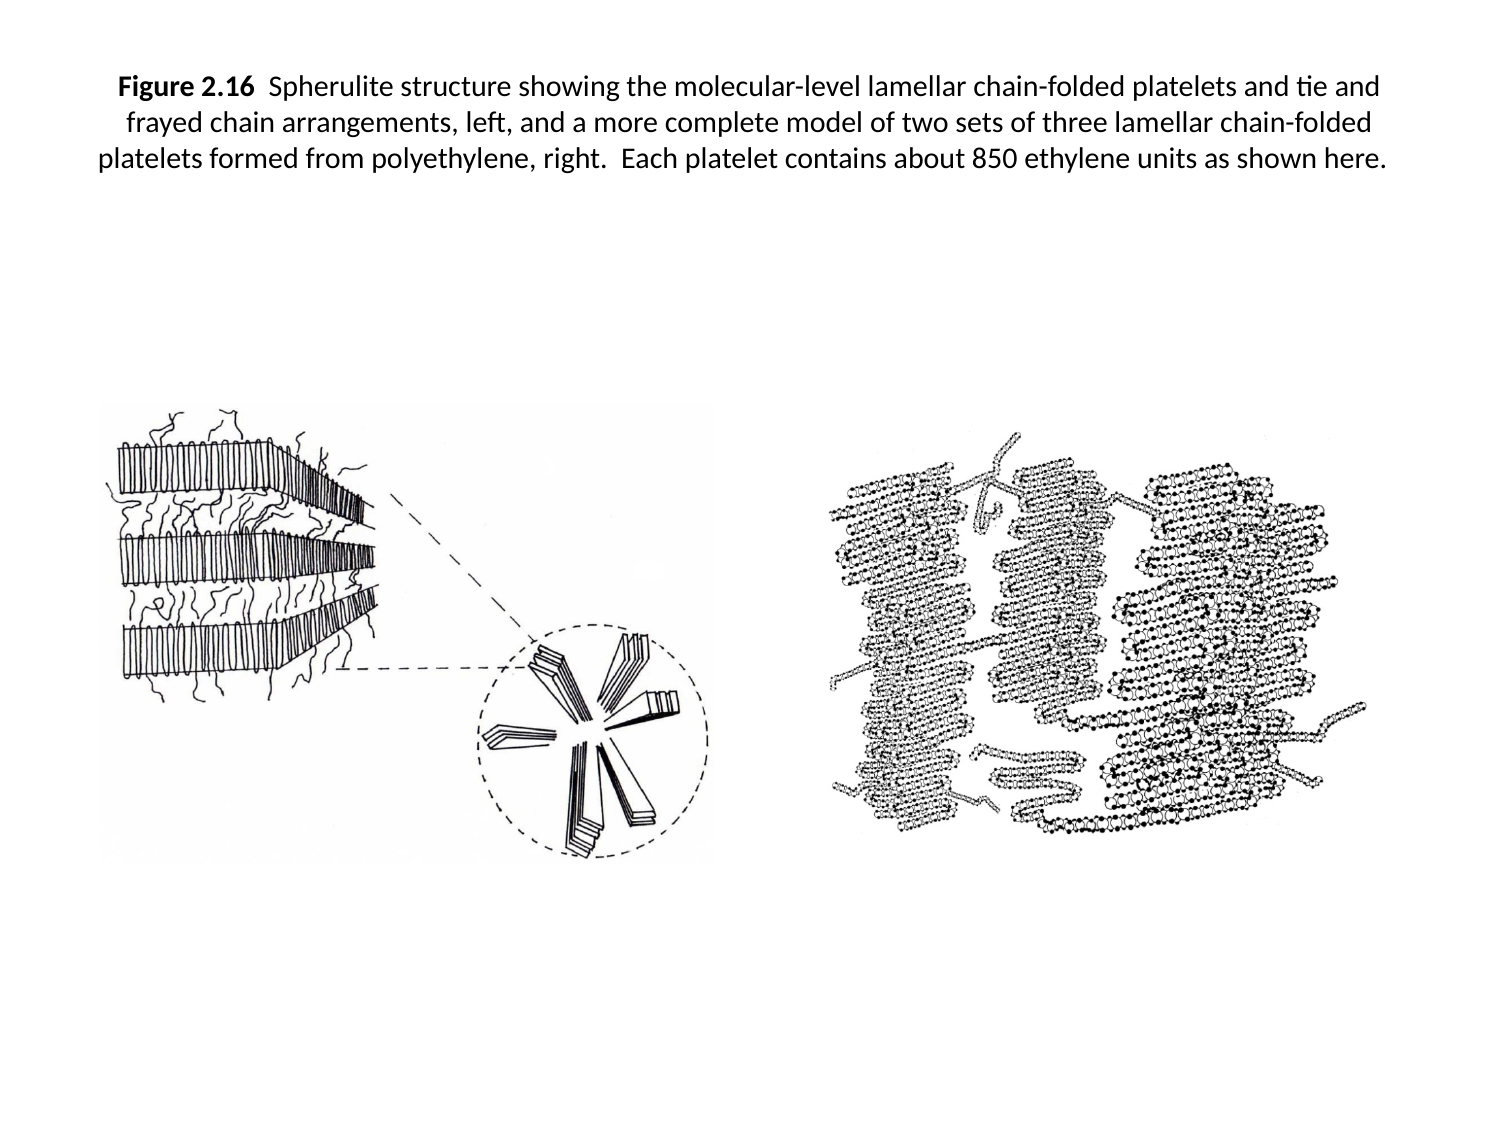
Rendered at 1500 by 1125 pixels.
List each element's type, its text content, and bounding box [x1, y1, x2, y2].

title Figure 2.16 Spherulite structure showing the molecular-level lamellar chain-folded platelets and tie and frayed chain arrangements, left, and a more complete model of two sets of three lamellar chain-folded platelets formed from polyethylene, right. Each platelet contains about 850 ethylene units as shown here. [75, 45, 1425, 233]
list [811, 426, 1376, 841]
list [98, 403, 714, 865]
